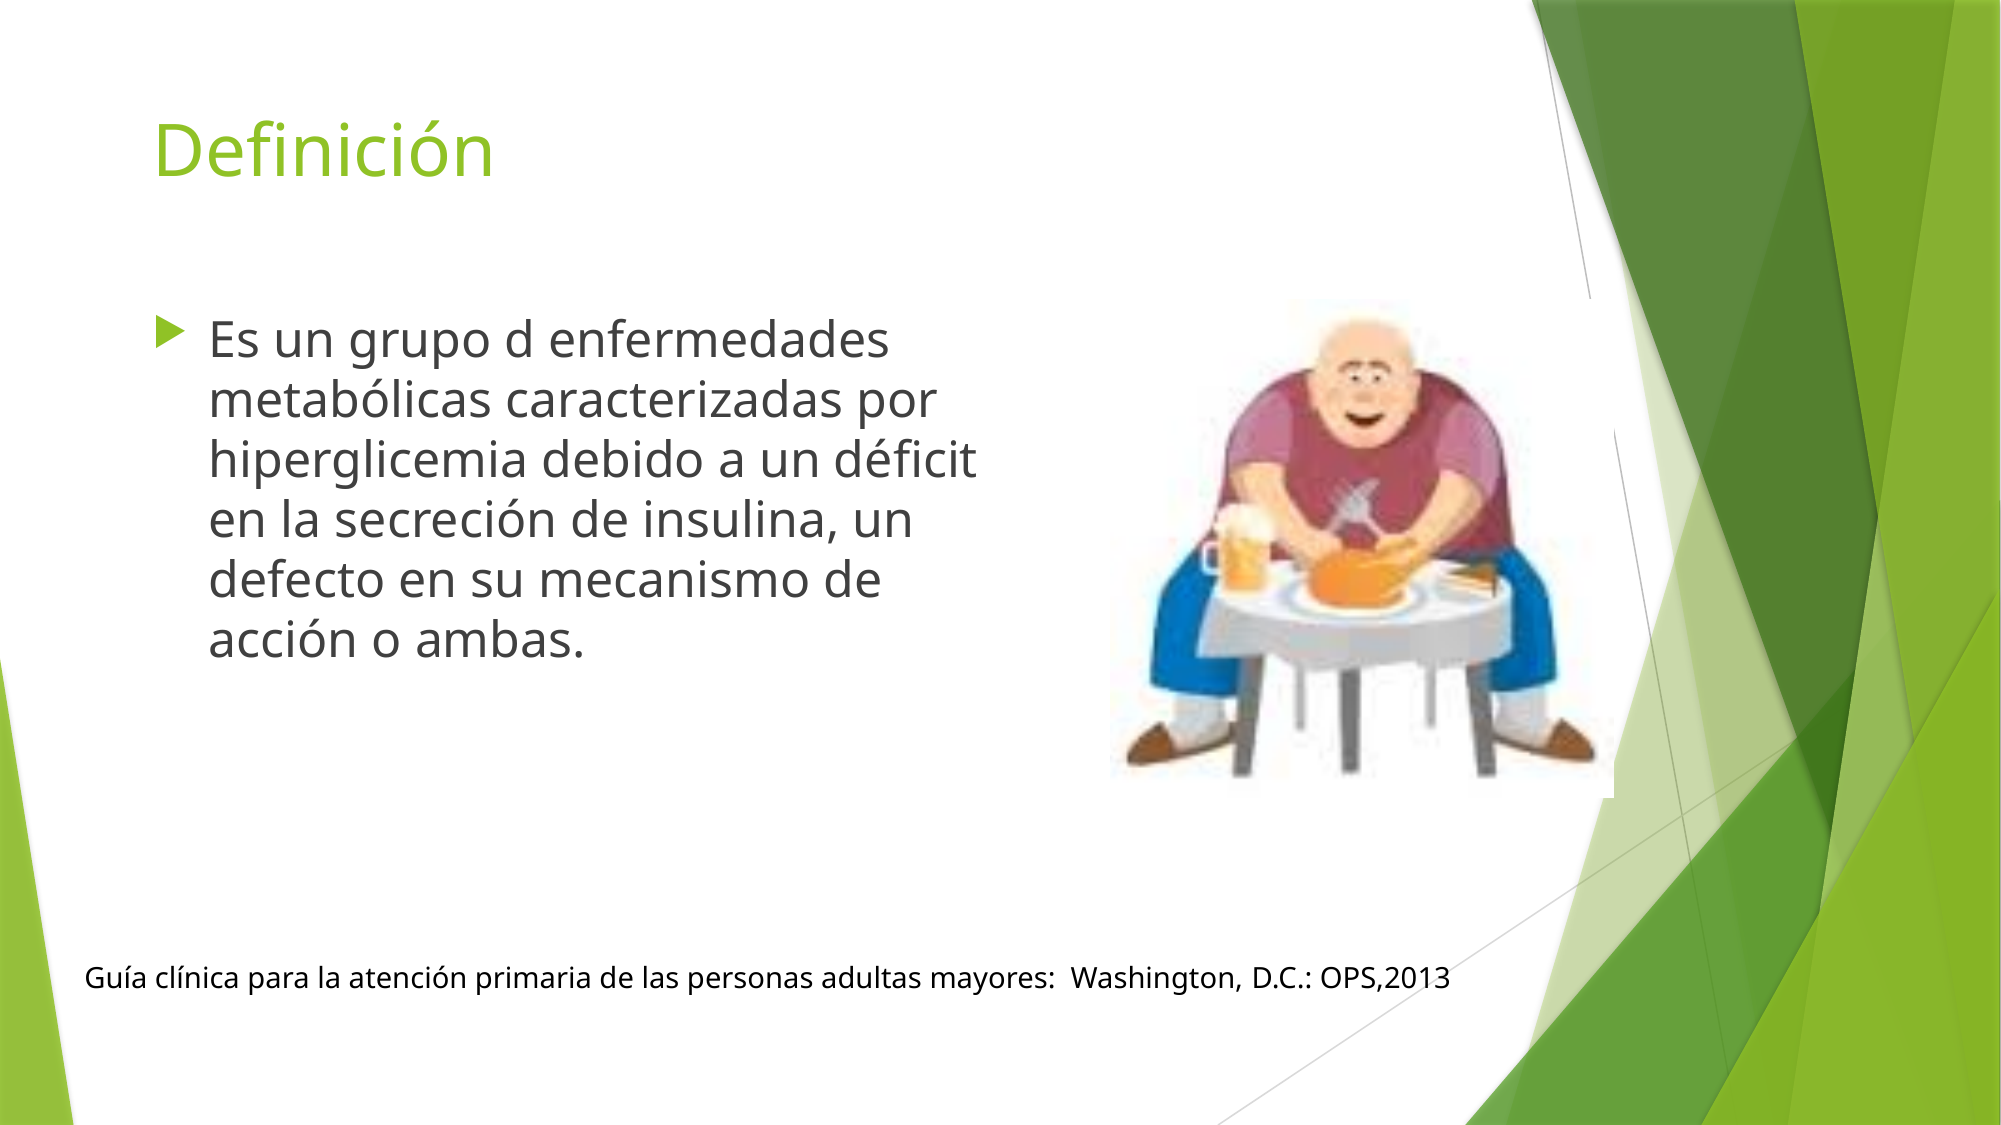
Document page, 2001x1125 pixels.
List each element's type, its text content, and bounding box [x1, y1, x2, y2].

picture [1110, 298, 1614, 799]
title Definición [137, 95, 1538, 199]
text_box Guía clínica para la atención primaria de las personas adultas mayores: Washington, D.C.: OPS,2013 [69, 952, 1982, 1002]
list Es un grupo d enfermedades metabólicas caracterizadas por hiperglicemia debido a un déficit en la secreción de insulina, un defecto en su mecanismo de acción o ambas. [137, 299, 1038, 829]
